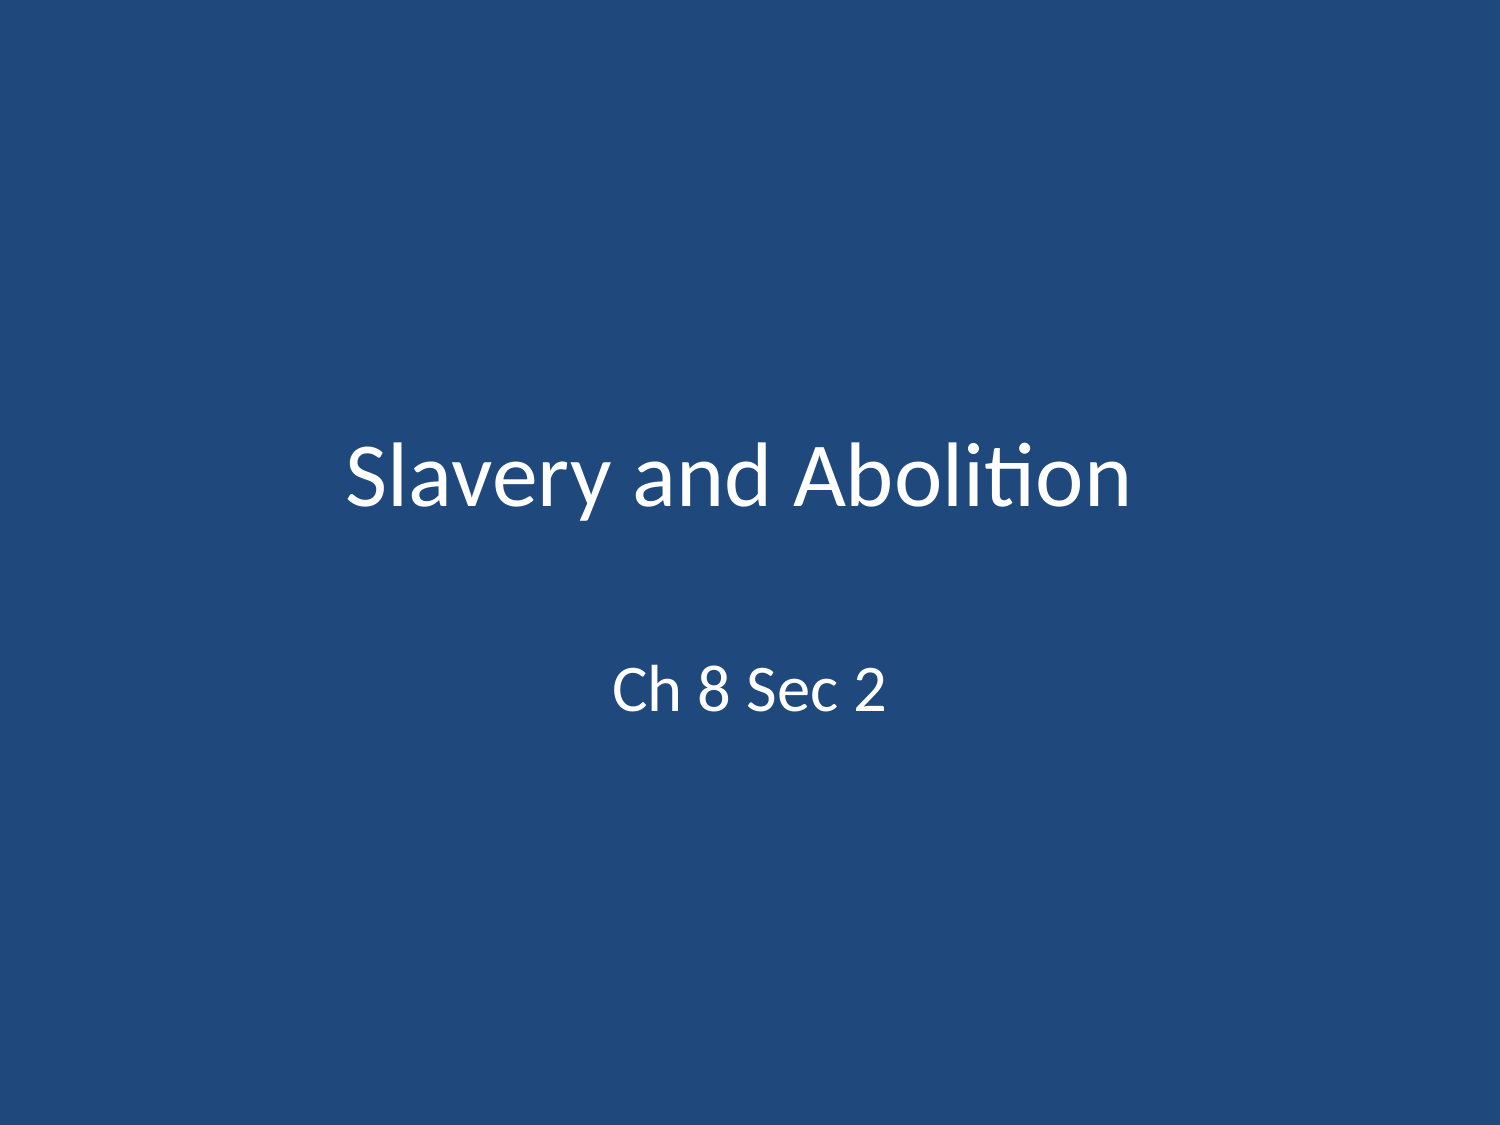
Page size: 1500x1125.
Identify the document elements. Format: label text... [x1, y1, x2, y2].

title Slavery and Abolition [112, 349, 1388, 591]
subtitle Ch 8 Sec 2 [225, 637, 1275, 925]
